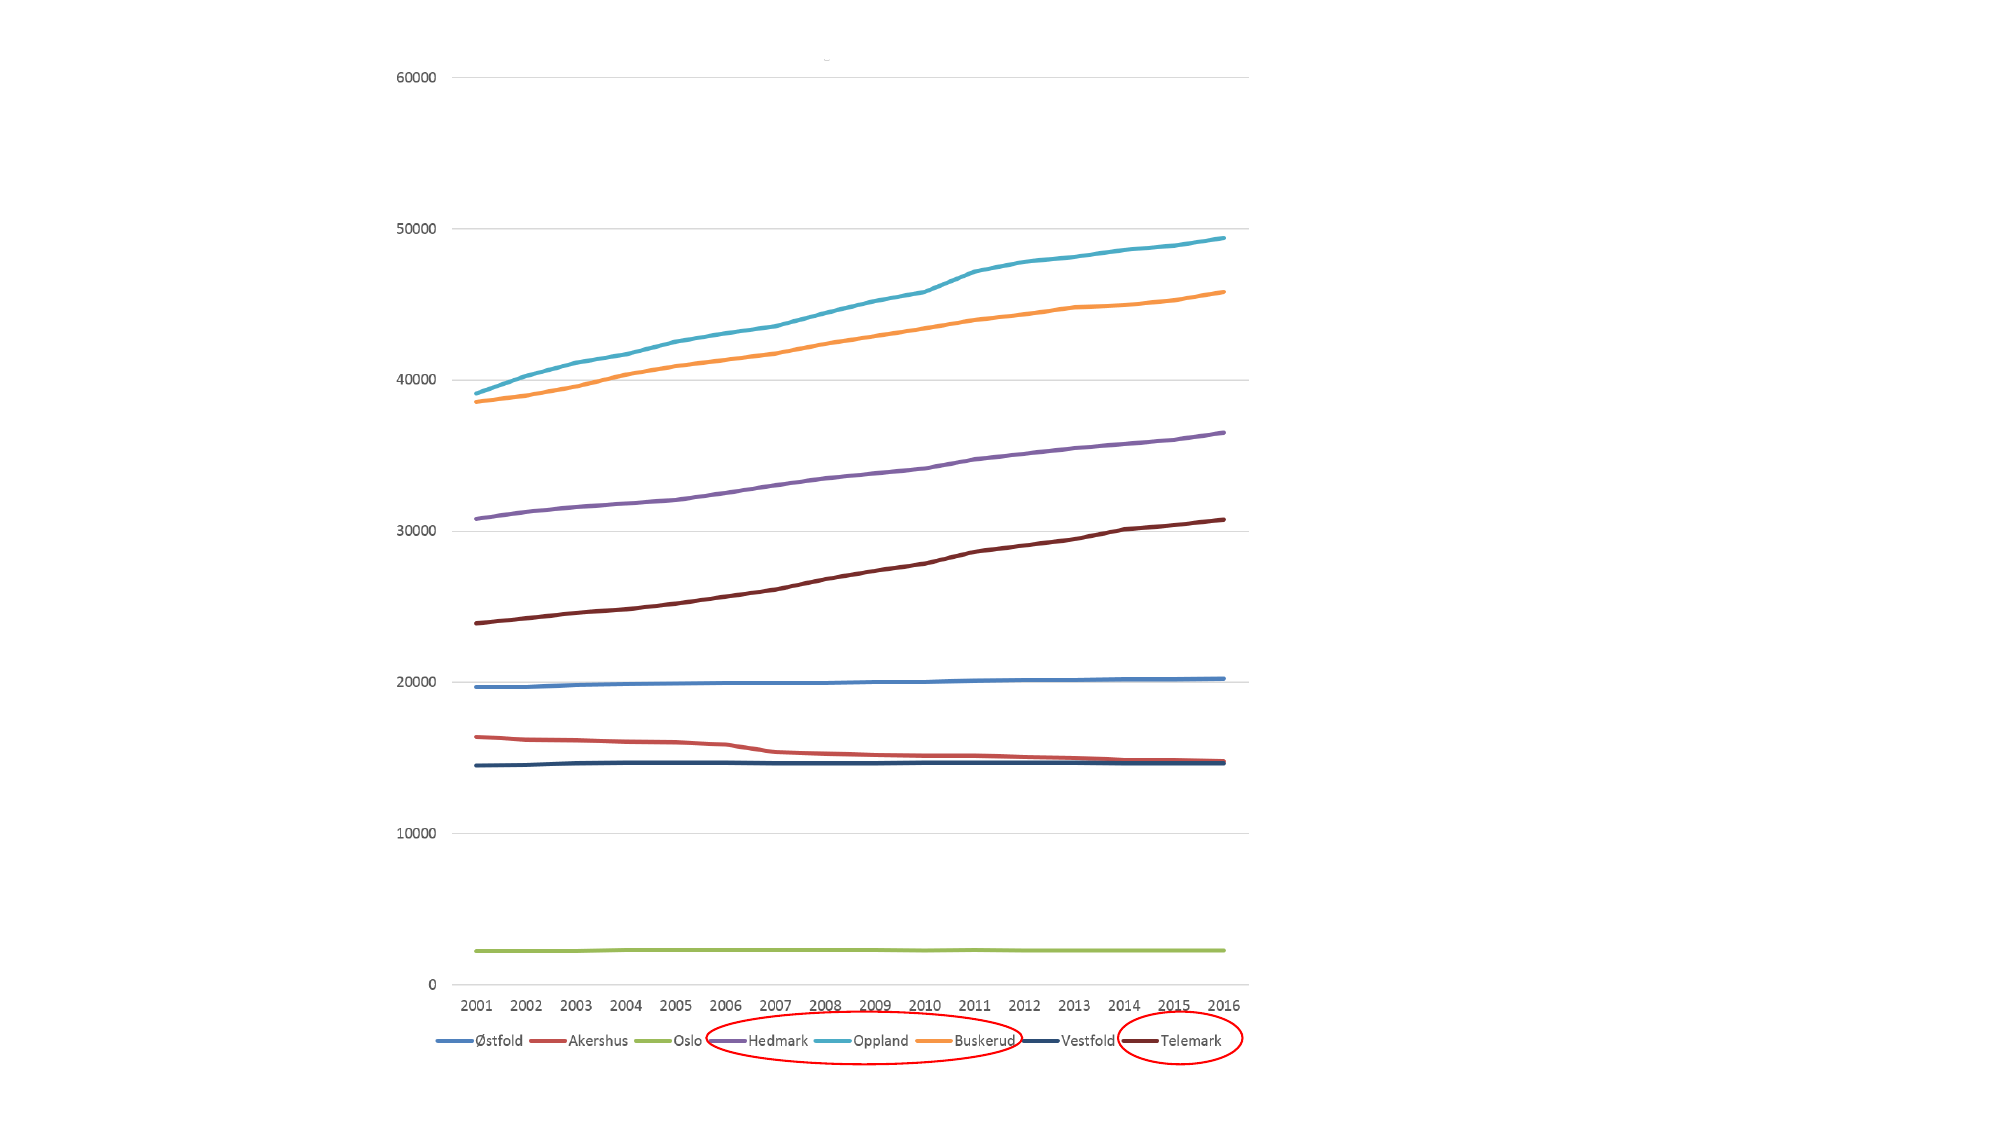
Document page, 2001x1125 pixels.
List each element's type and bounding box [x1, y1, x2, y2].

list [387, 59, 1266, 1065]
